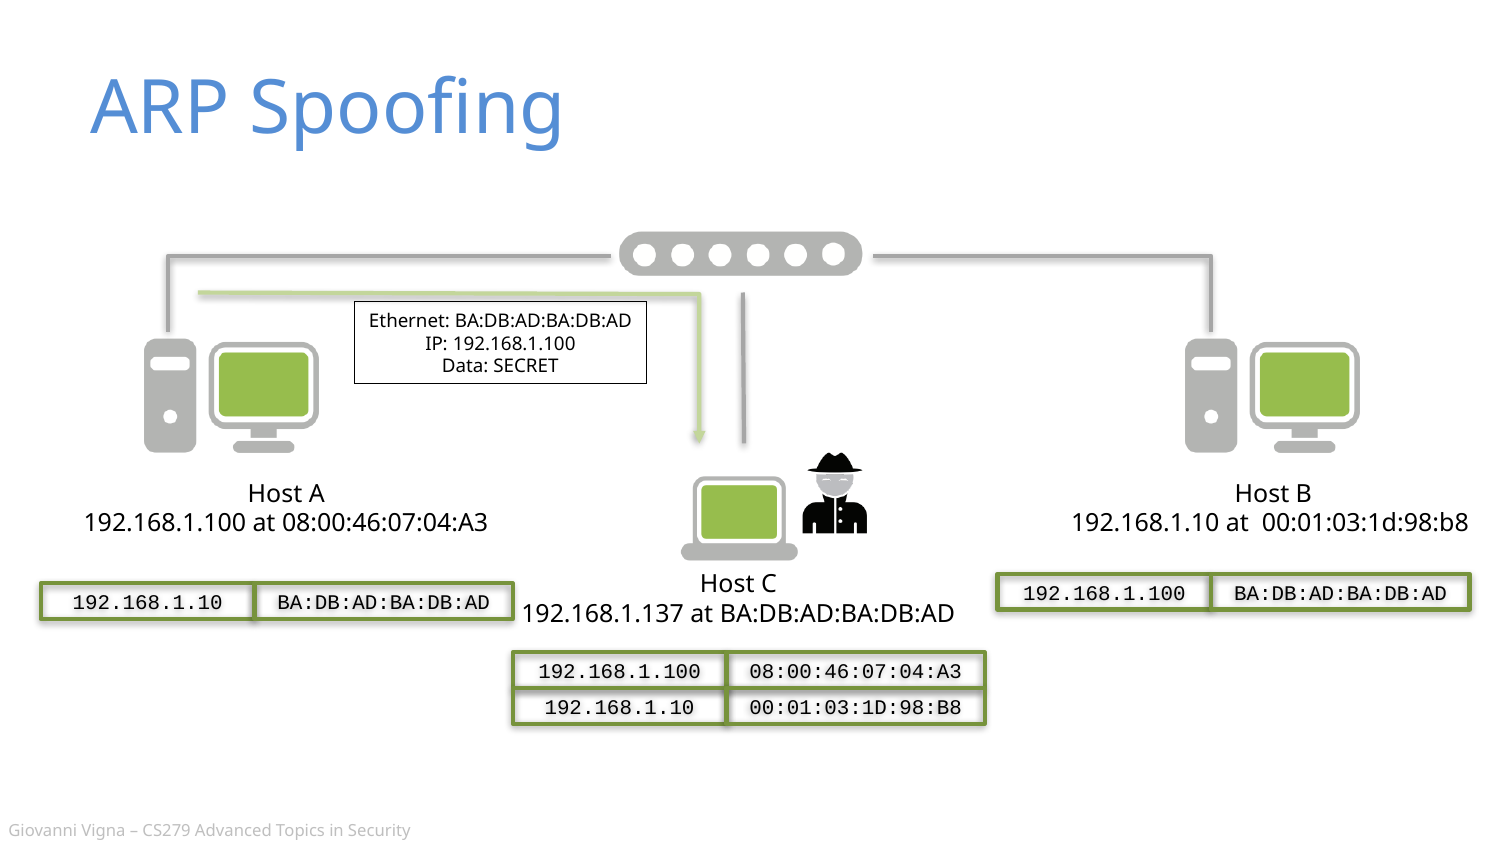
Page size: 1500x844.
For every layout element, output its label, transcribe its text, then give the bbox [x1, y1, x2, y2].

title ARP Spoofing [75, 33, 1425, 175]
picture [1161, 327, 1382, 470]
text_box BA:DB:AD:BA:DB:AD [252, 581, 515, 621]
text_box [166, 254, 606, 325]
text_box 192.168.1.10 [511, 686, 723, 726]
text_box 00:01:03:1D:98:B8 [724, 686, 987, 726]
text_box Host A 192.168.1.100 at 08:00:46:07:04:A3 [48, 470, 524, 544]
picture [665, 443, 874, 572]
text_box 192.168.1.100 [511, 650, 723, 685]
text_box Host C 192.168.1.137 at BA:DB:AD:BA:DB:AD [435, 561, 1042, 635]
text_box [501, 301, 706, 444]
picture [121, 327, 341, 470]
text_box BA:DB:AD:BA:DB:AD [1209, 572, 1472, 612]
text_box Ethernet: BA:DB:AD:BA:DB:AD IP: 192.168.1.100 Data: SECRET [354, 301, 647, 384]
text_box 08:00:46:07:04:A3 [724, 650, 987, 686]
picture [611, 212, 875, 293]
text_box 192.168.1.10 [39, 581, 251, 621]
text_box 192.168.1.100 [995, 572, 1208, 612]
text_box [880, 254, 1213, 325]
text_box Host B 192.168.1.10 at 00:01:03:1d:98:b8 [1041, 470, 1500, 544]
text_box [197, 290, 612, 340]
